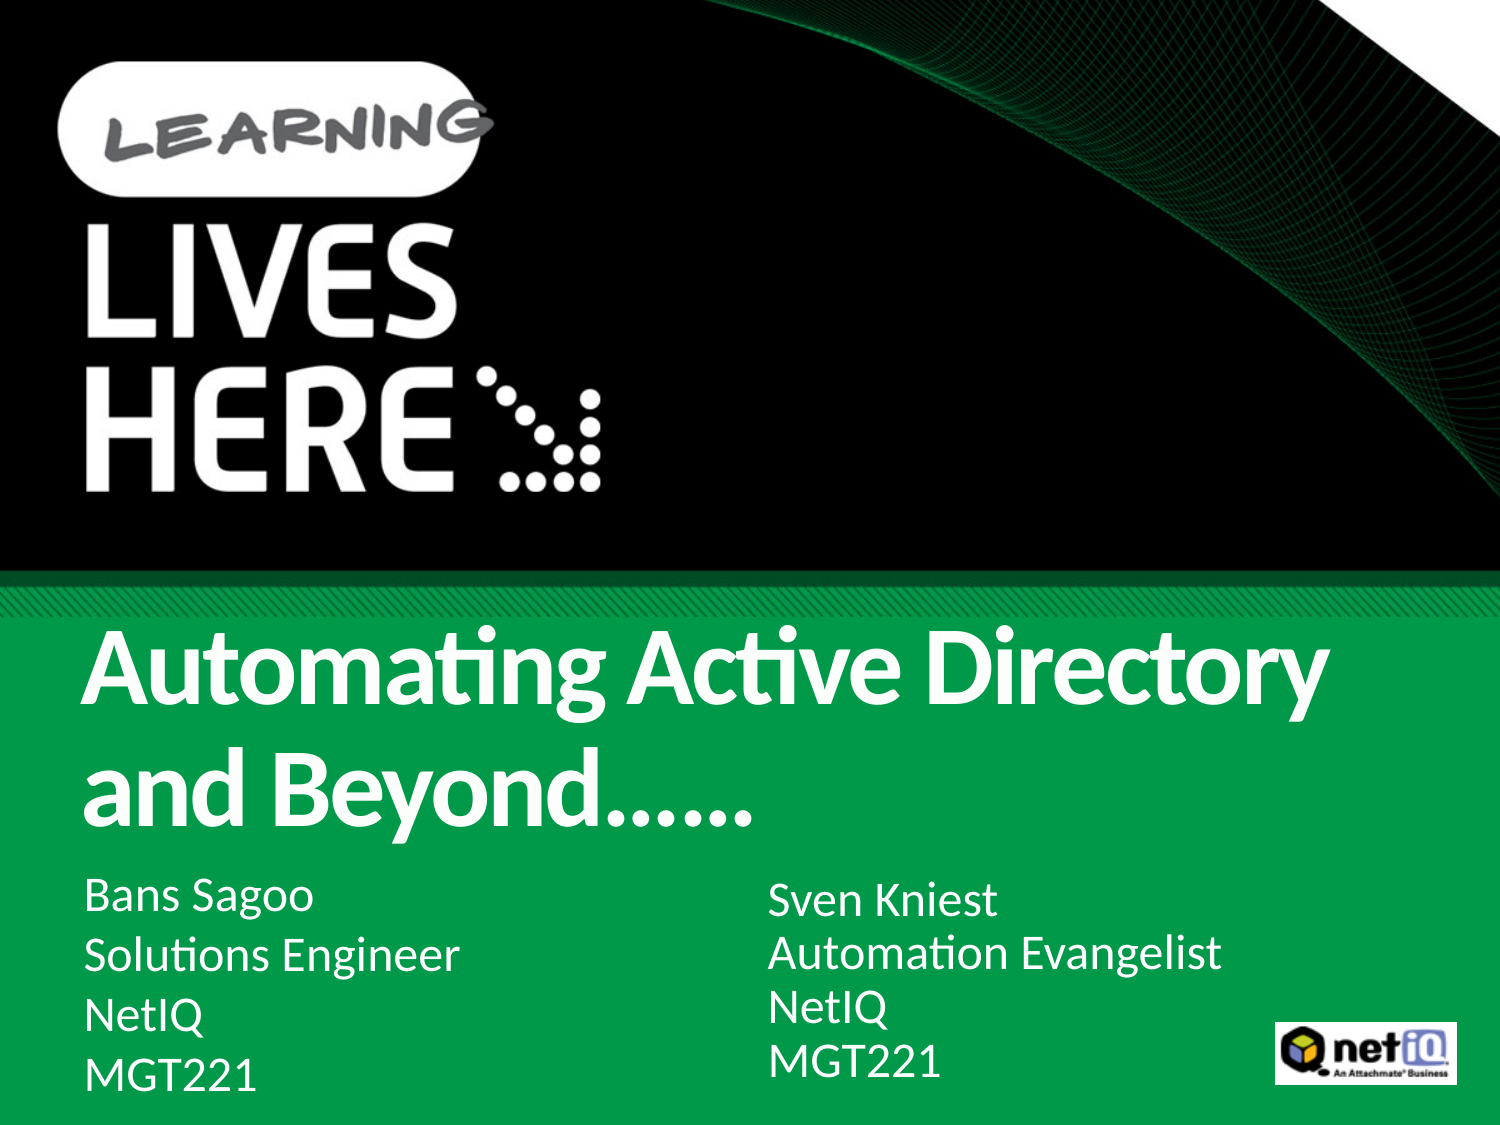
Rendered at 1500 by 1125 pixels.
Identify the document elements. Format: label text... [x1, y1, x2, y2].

title Automating Active Directory and Beyond…… [80, 607, 1380, 827]
subtitle Sven Kniest Automation Evangelist NetIQ MGT221 [819, 872, 1393, 949]
text_box Bans Sagoo Solutions Engineer NetIQ MGT221 [68, 853, 819, 1109]
picture [0, 0, 1500, 1125]
